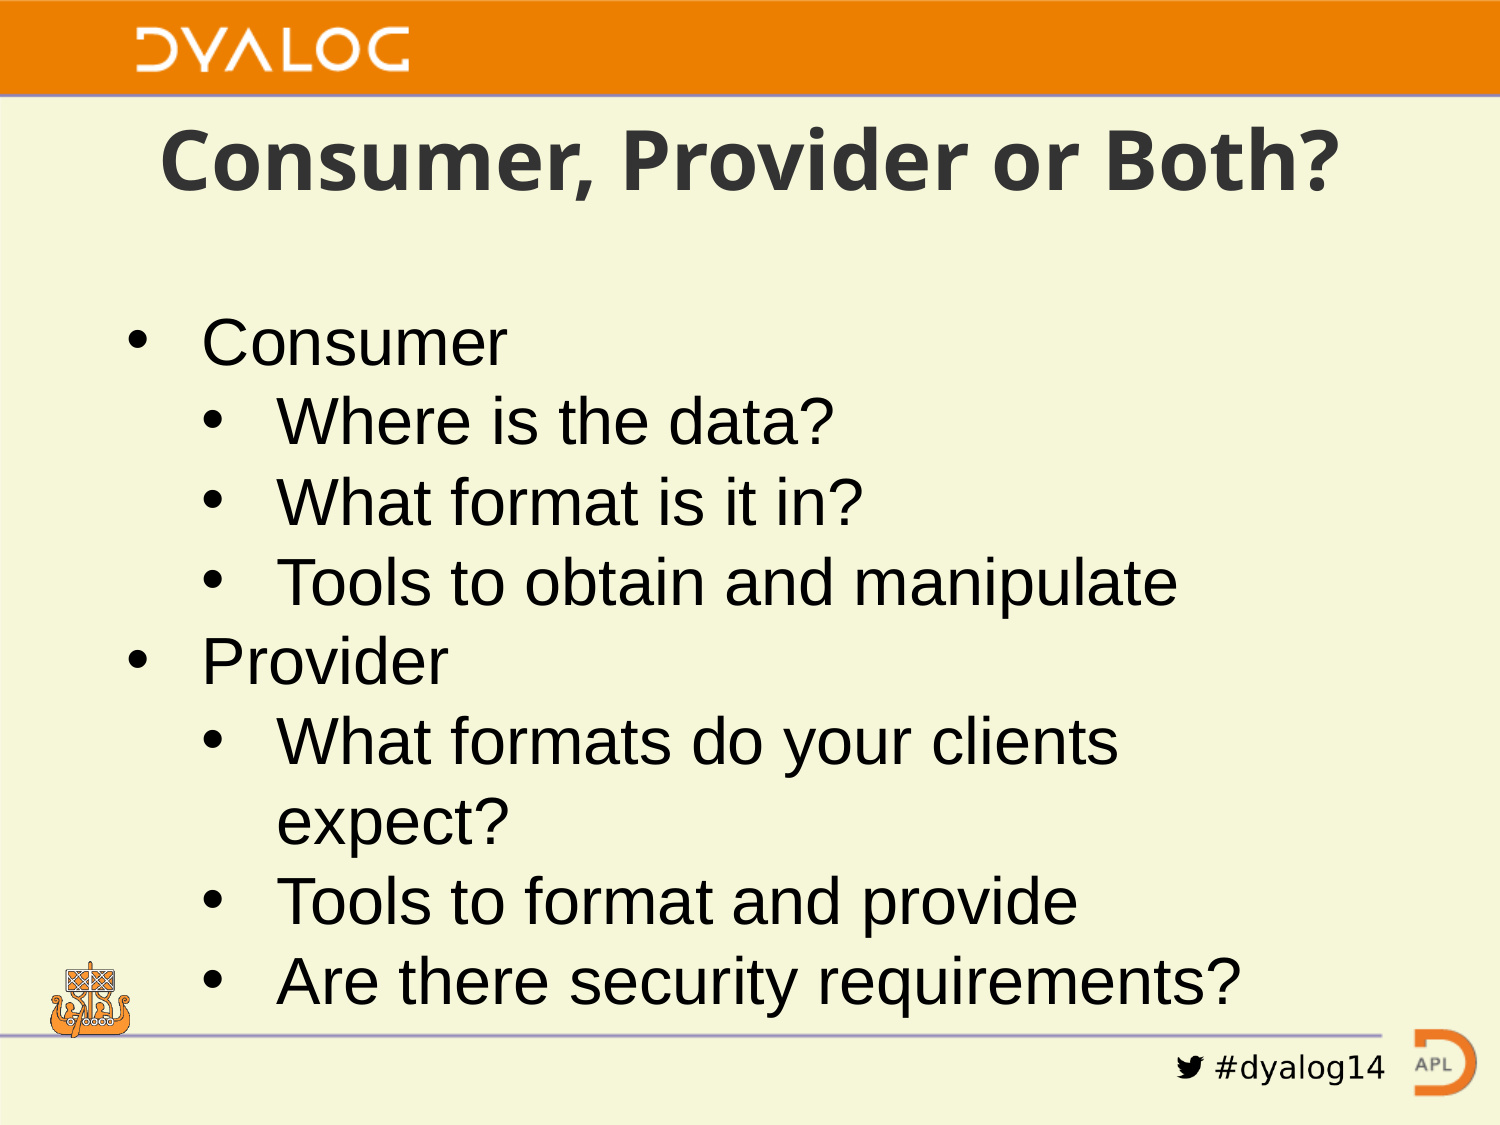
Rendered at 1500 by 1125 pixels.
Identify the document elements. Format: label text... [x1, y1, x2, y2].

subtitle Consumer Where is the data? What format is it in? Tools to obtain and manipulate Provider What formats do your clients expect? Tools to format and provide Are there security requirements? [112, 291, 1388, 1000]
picture [0, 0, 1500, 1125]
title Consumer, Provider or Both? [112, 99, 1388, 268]
